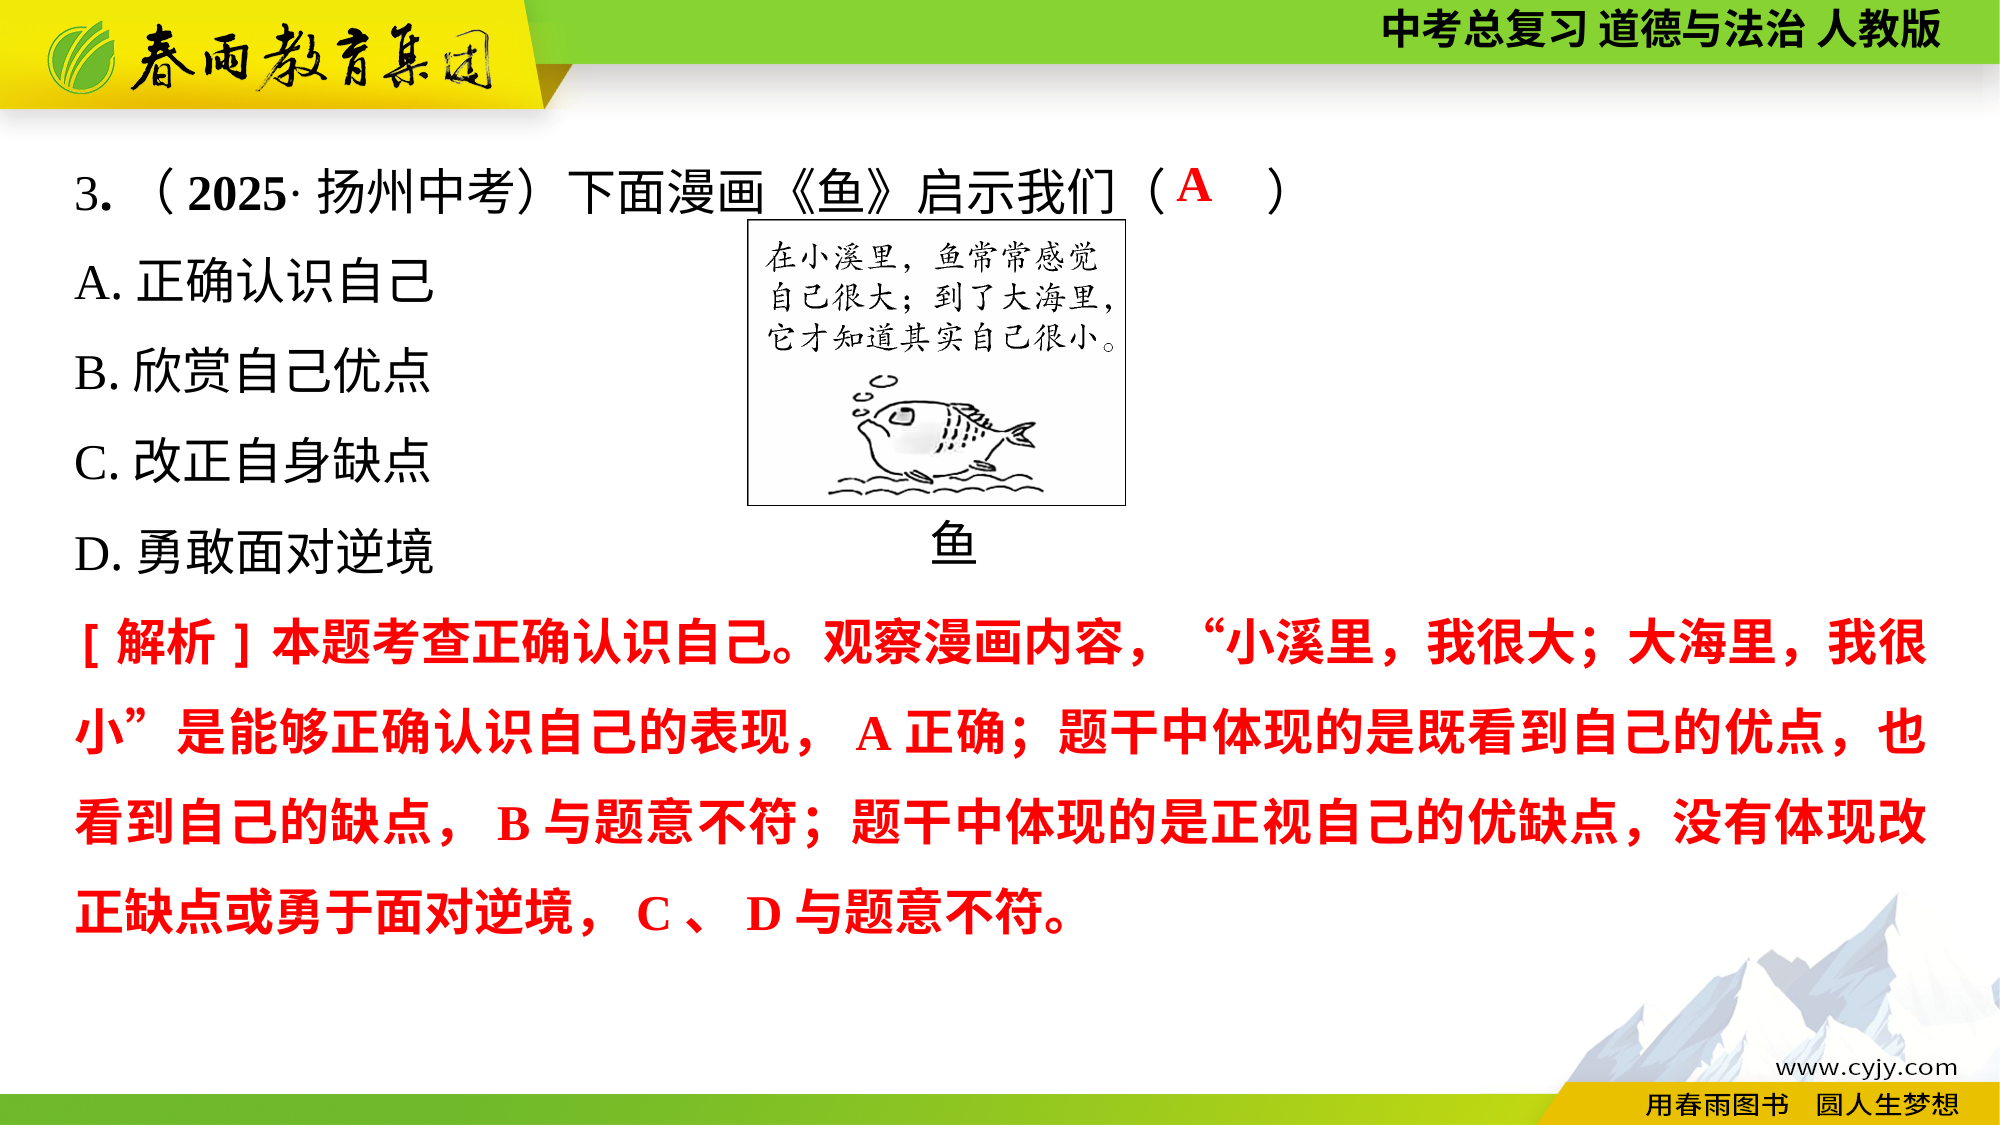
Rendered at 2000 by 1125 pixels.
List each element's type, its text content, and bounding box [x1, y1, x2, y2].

picture [0, 0, 2000, 1125]
text_box [解析]本题考查正确认识自己。观察漫画内容，“小溪里，我很大；大海里，我很小”是能够正确认识自己的表现，A正确；题干中体现的是既看到自己的优点，也看到自己的缺点，B与题意不符；题干中体现的是正视自己的优缺点，没有体现改正缺点或勇于面对逆境，C、D与题意不符。 [59, 573, 1944, 949]
text_box 鱼 [914, 514, 995, 573]
list 3.（2025·扬州中考）下面漫画《鱼》启示我们（ ） A.正确认识自己 B.欣赏自己优点 C.改正自身缺点 D.勇敢面对逆境 [59, 122, 1944, 573]
text_box A [1161, 144, 1228, 219]
